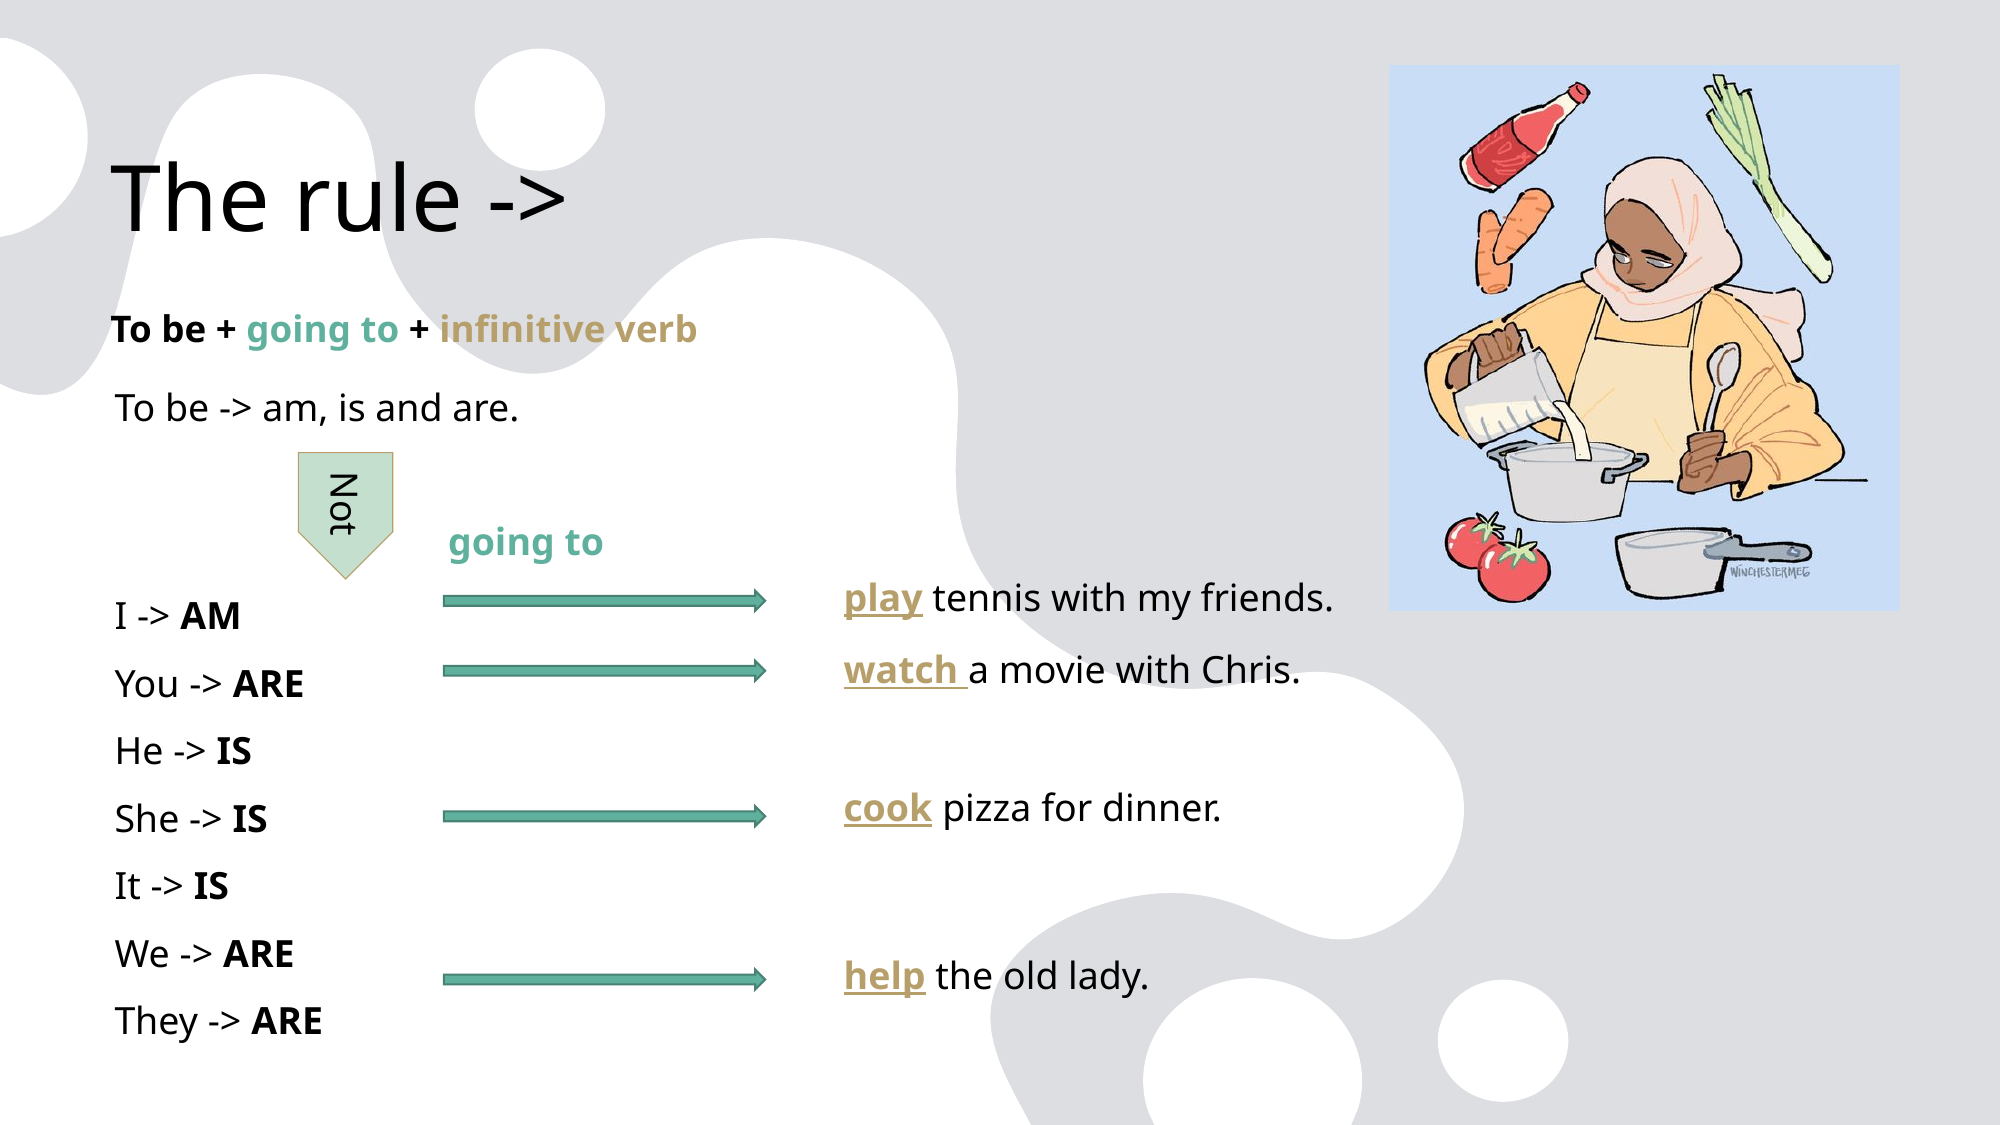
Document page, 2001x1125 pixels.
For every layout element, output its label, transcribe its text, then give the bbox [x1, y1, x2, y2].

text_box play tennis with my friends. [828, 566, 1390, 626]
text_box [442, 967, 767, 992]
text_box cook pizza for dinner. [828, 776, 1526, 836]
text_box I -> AM You -> ARE He -> IS She -> IS It -> IS We -> ARE They -> ARE [99, 562, 1000, 1050]
text_box To be -> am, is and are. [99, 376, 905, 437]
text_box going to [433, 510, 640, 571]
text_box Not [297, 452, 394, 580]
text_box help the old lady. [828, 944, 1369, 1005]
picture [1389, 65, 1900, 612]
title The rule -> [95, 39, 1896, 258]
text_box [442, 588, 767, 614]
list To be + going to + infinitive verb [95, 294, 1389, 358]
text_box [442, 803, 767, 829]
text_box watch a movie with Chris. [828, 638, 1419, 699]
text_box [442, 658, 767, 684]
